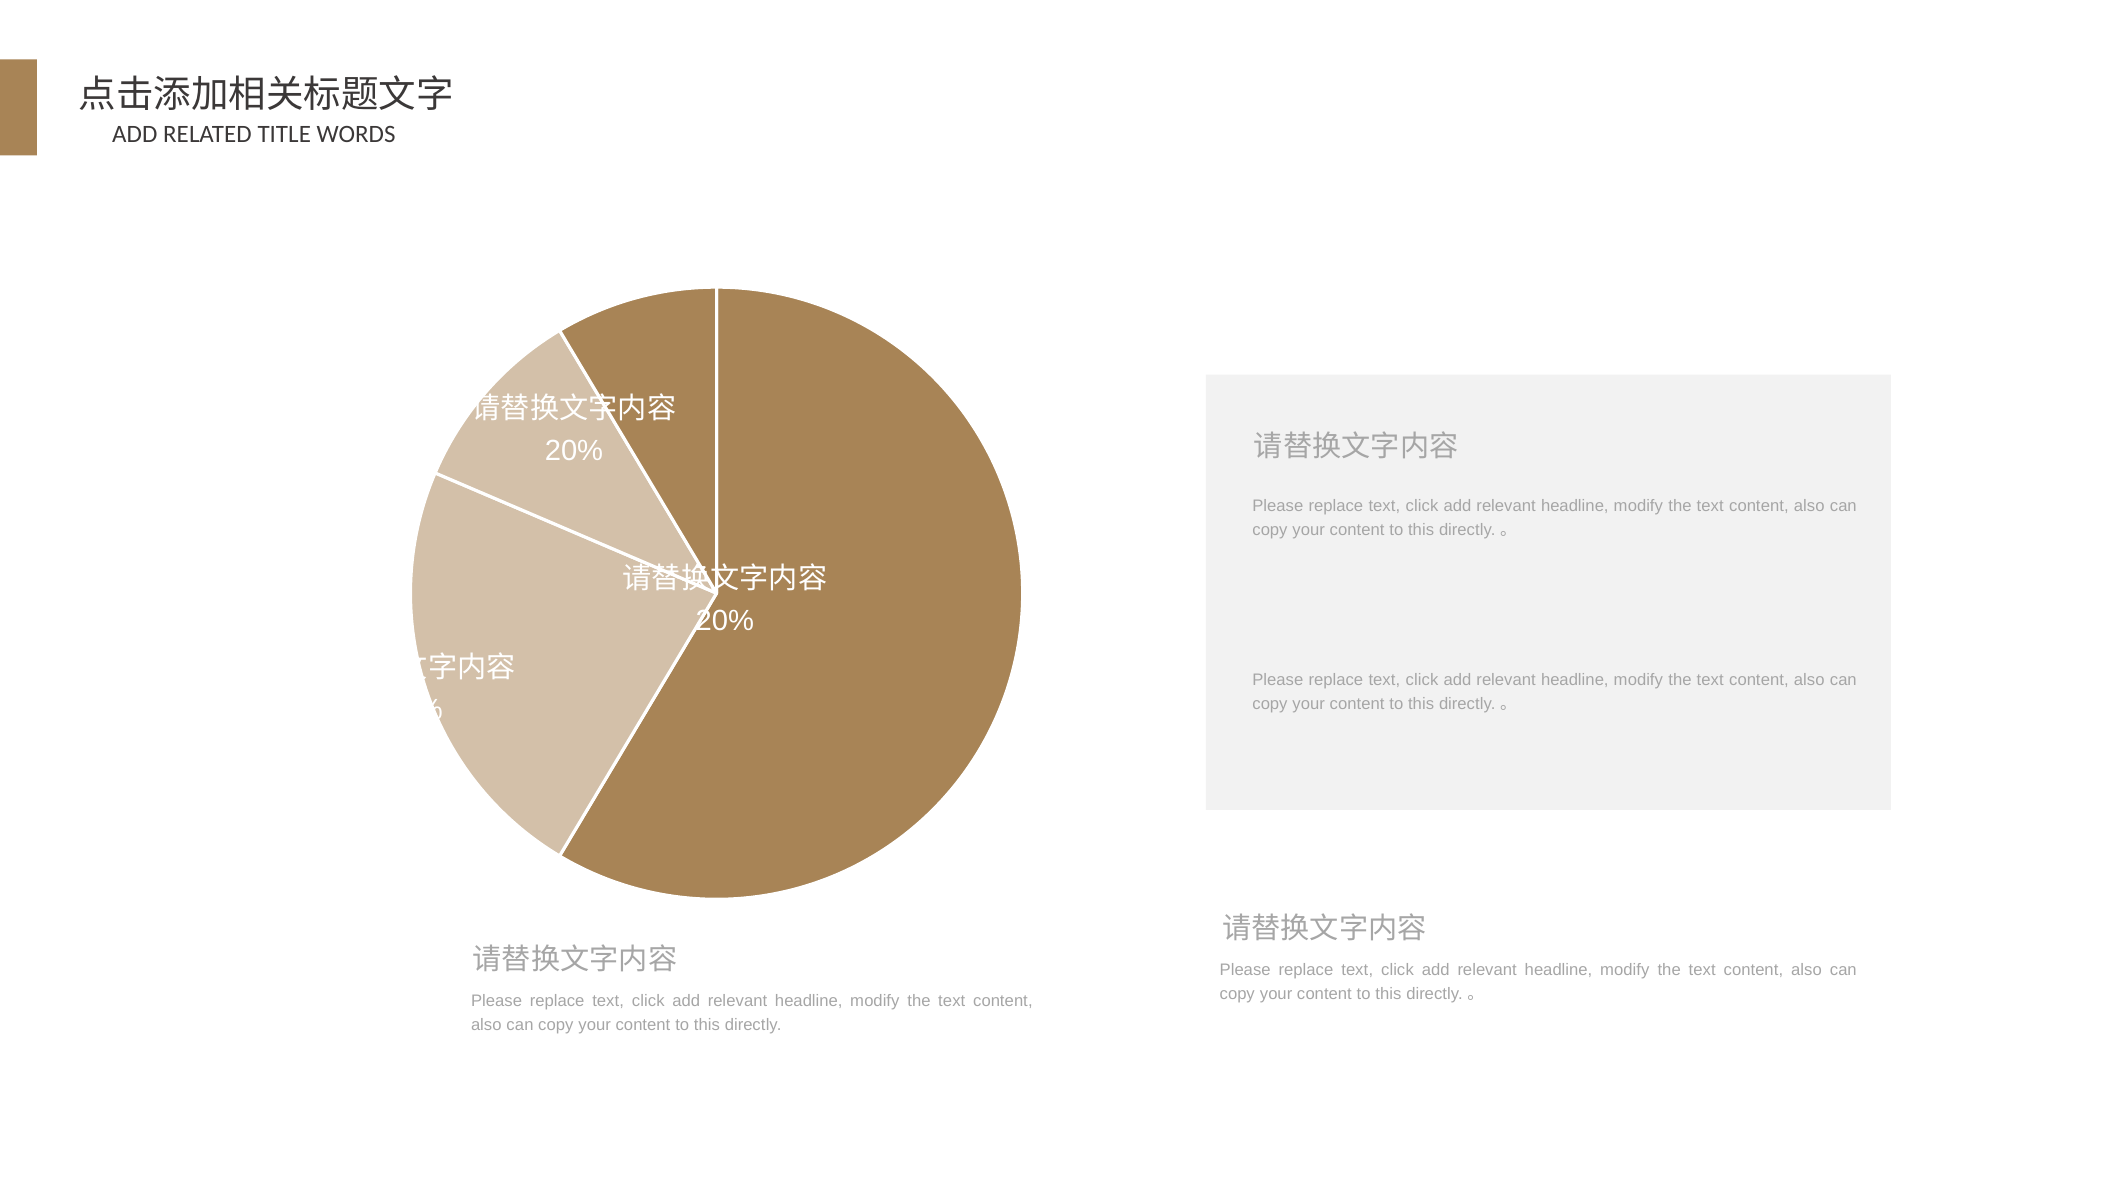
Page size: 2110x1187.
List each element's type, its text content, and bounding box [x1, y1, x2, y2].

text_box 请替换文字内容 [457, 926, 699, 978]
text_box 点击添加相关标题文字 [62, 61, 470, 123]
text_box 请替换文字内容 [1207, 895, 1449, 947]
text_box Please replace text, click add relevant headline, modify the text content, also can copy your content to this directly.。 [1204, 947, 1873, 1011]
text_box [219, 274, 1214, 913]
text_box Please replace text, click add relevant headline, modify the text content, also can copy your content to this directly. [456, 978, 1049, 1042]
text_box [1205, 374, 1891, 810]
text_box ADD RELATED TITLE WORDS [96, 109, 413, 156]
